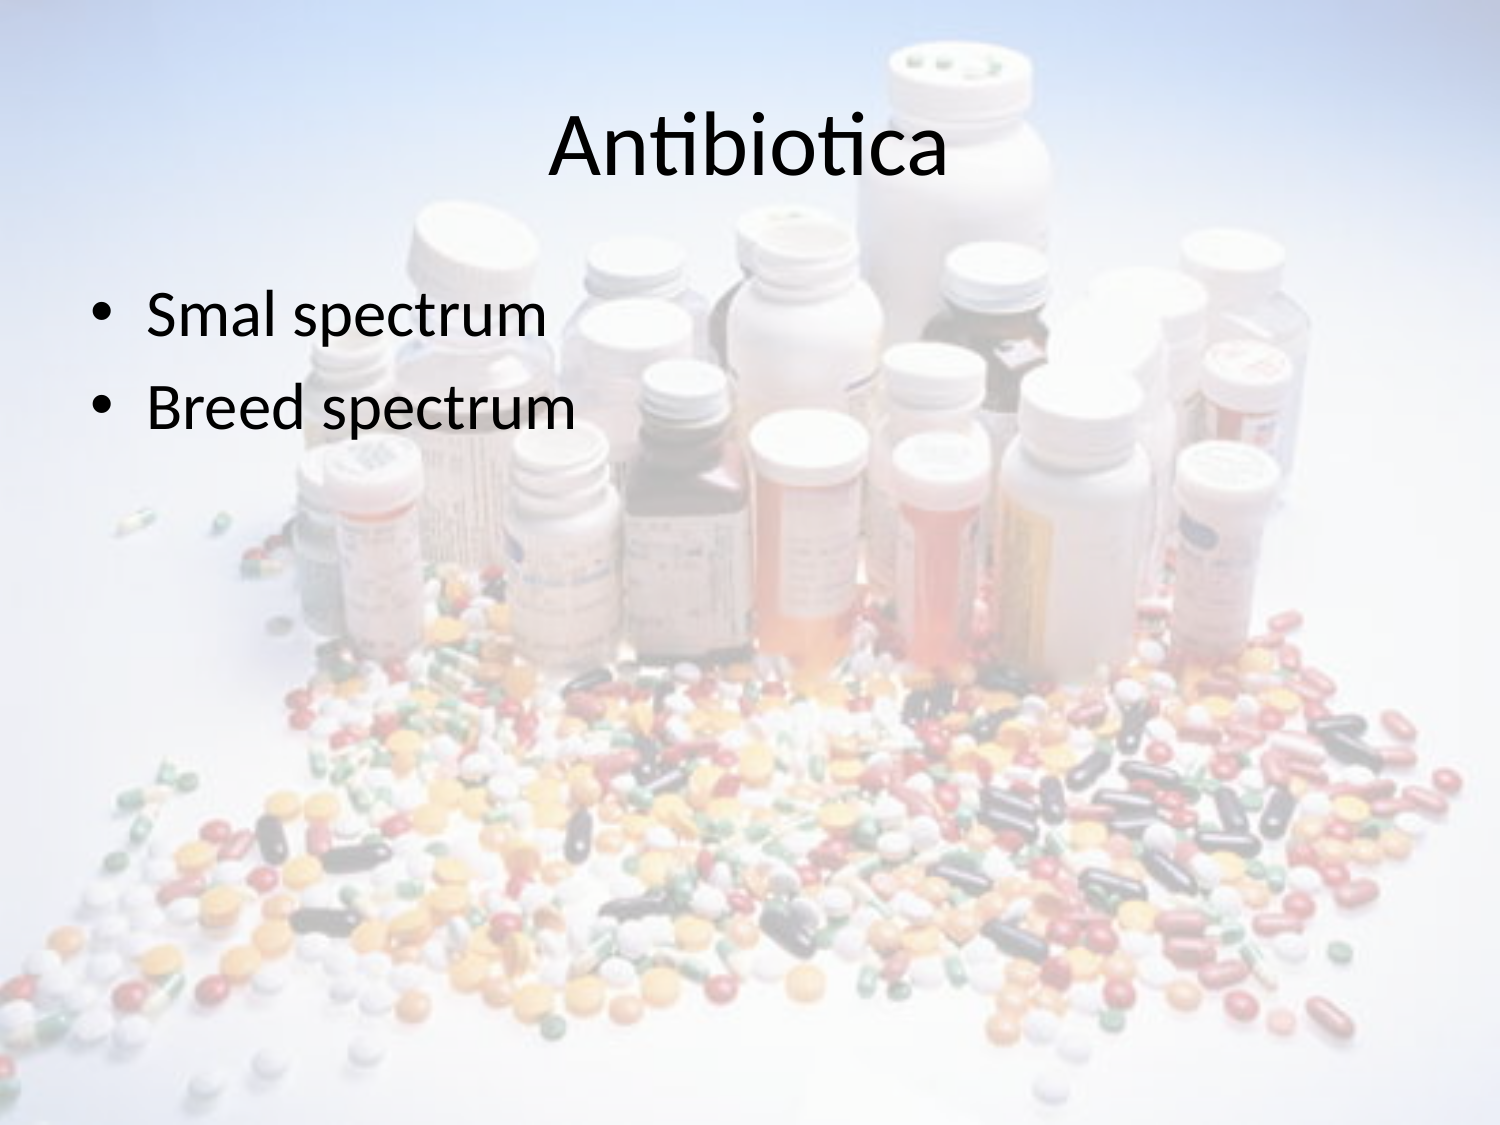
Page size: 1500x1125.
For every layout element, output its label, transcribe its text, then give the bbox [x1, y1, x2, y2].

title Antibiotica [75, 45, 1425, 233]
list Smal spectrum Breed spectrum [75, 262, 1425, 1005]
